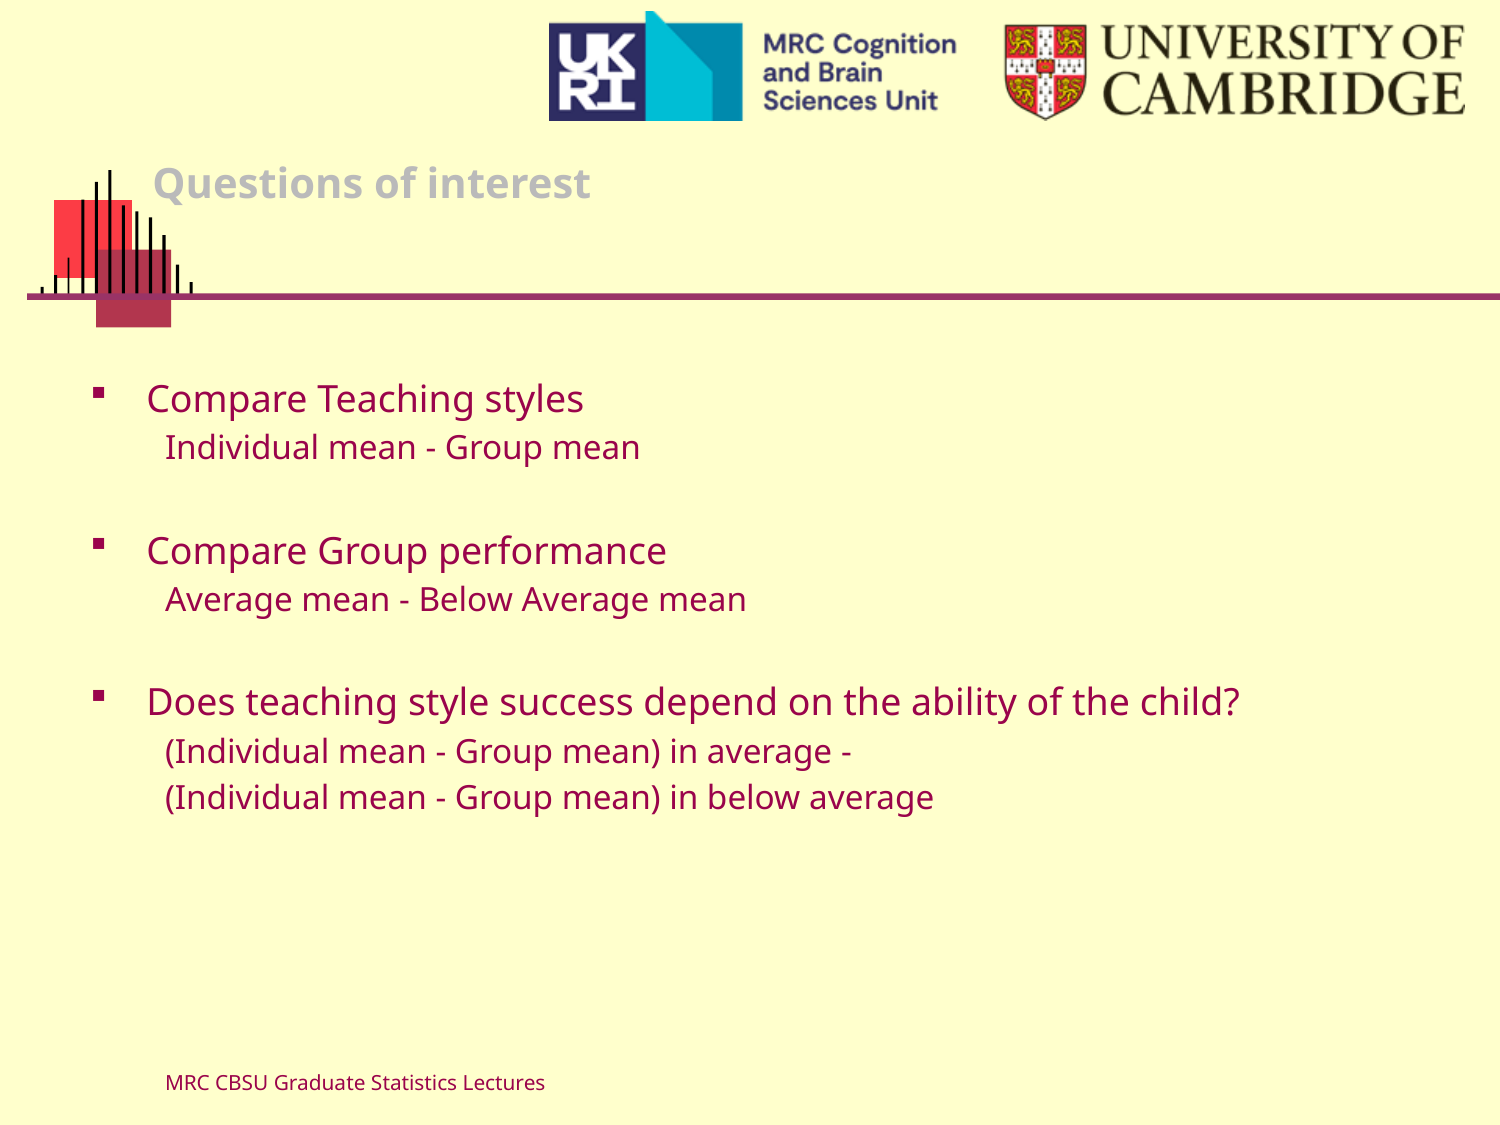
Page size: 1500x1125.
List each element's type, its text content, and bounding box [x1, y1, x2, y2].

picture [549, 11, 1465, 121]
footer MRC CBSU Graduate Statistics Lectures [149, 1062, 988, 1101]
list Compare Teaching styles Individual mean - Group mean Compare Group performance Average mean - Below Average mean Does teaching style success depend on the ability of the child? (Individual mean - Group mean) in average - (Individual mean - Group mean) in below average [75, 262, 1425, 1038]
title Questions of interest [137, 137, 988, 233]
